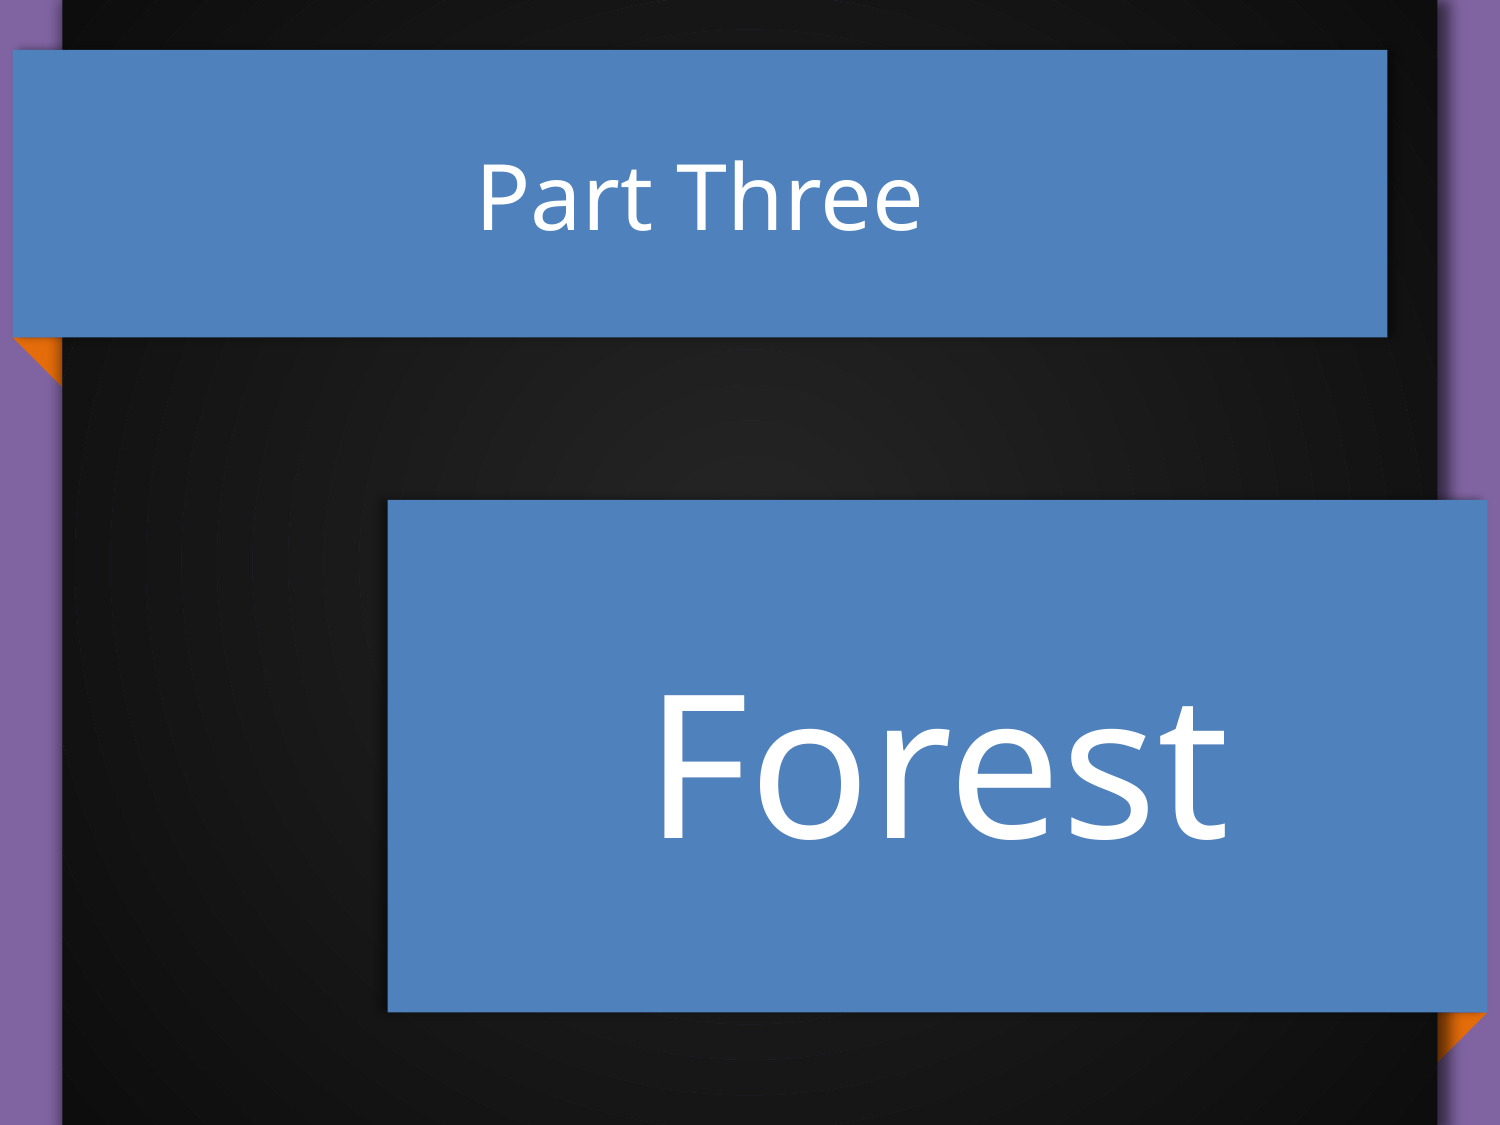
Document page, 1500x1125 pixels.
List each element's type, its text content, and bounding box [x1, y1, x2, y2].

title Part Three [12, 99, 1388, 288]
list Forest [387, 712, 1488, 913]
